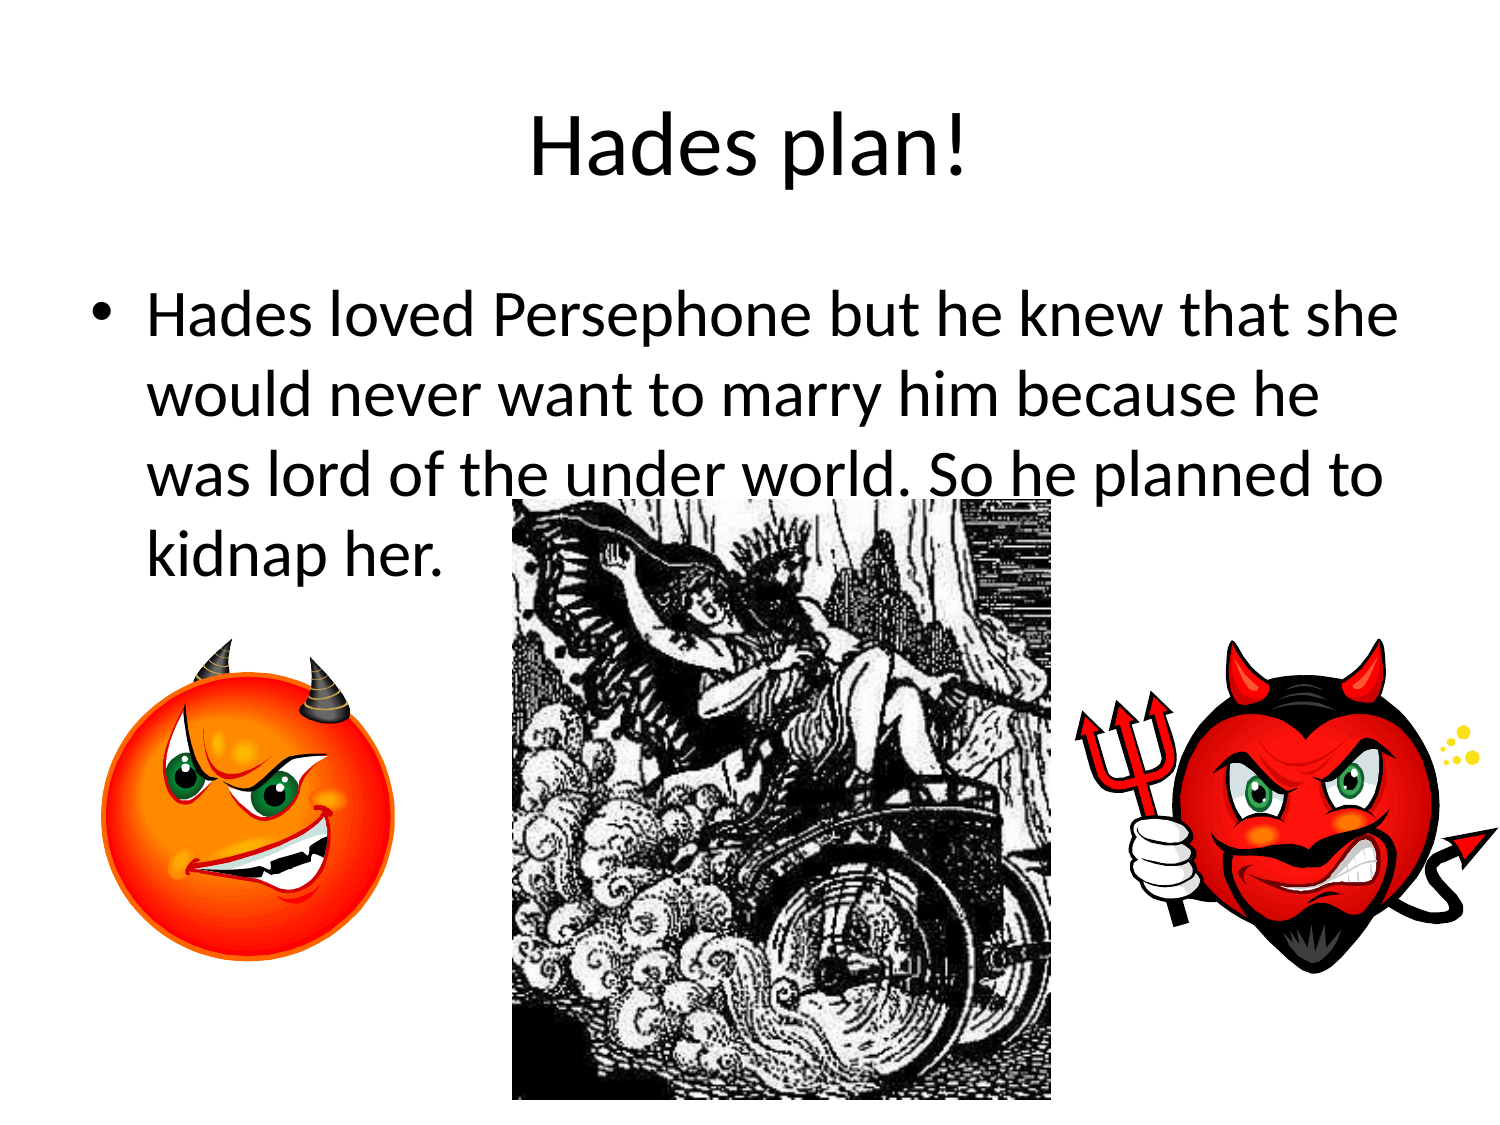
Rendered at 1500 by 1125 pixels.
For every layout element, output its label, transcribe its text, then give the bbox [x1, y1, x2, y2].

picture [512, 499, 1051, 1101]
list Hades loved Persephone but he knew that she would never want to marry him because he was lord of the under world. So he planned to kidnap her. [75, 262, 1425, 1005]
picture [99, 637, 396, 963]
title Hades plan! [75, 45, 1425, 233]
picture [1073, 637, 1500, 976]
